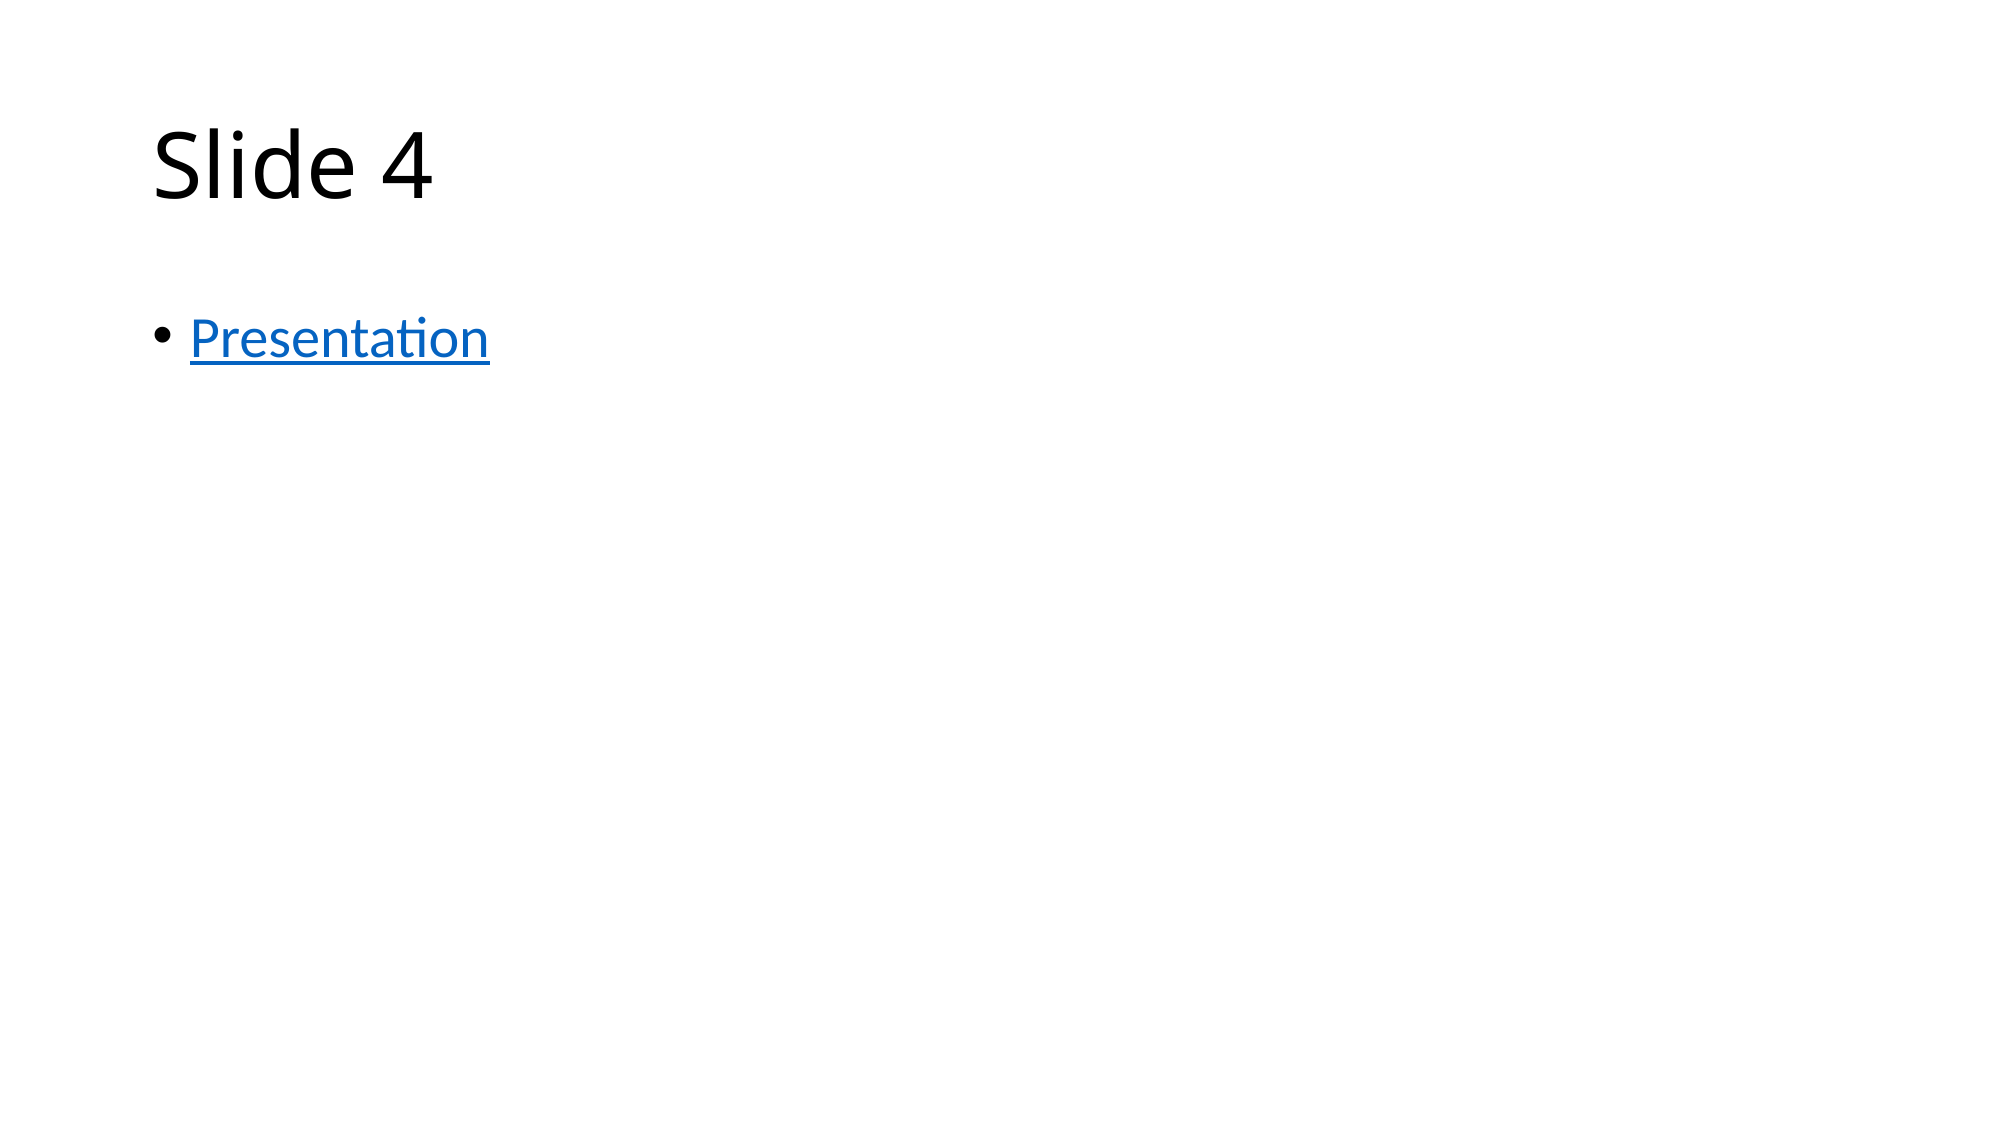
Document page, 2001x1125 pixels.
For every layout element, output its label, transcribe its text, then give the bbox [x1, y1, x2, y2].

title Slide 4 [137, 59, 1863, 278]
list Presentation [137, 299, 1863, 1014]
